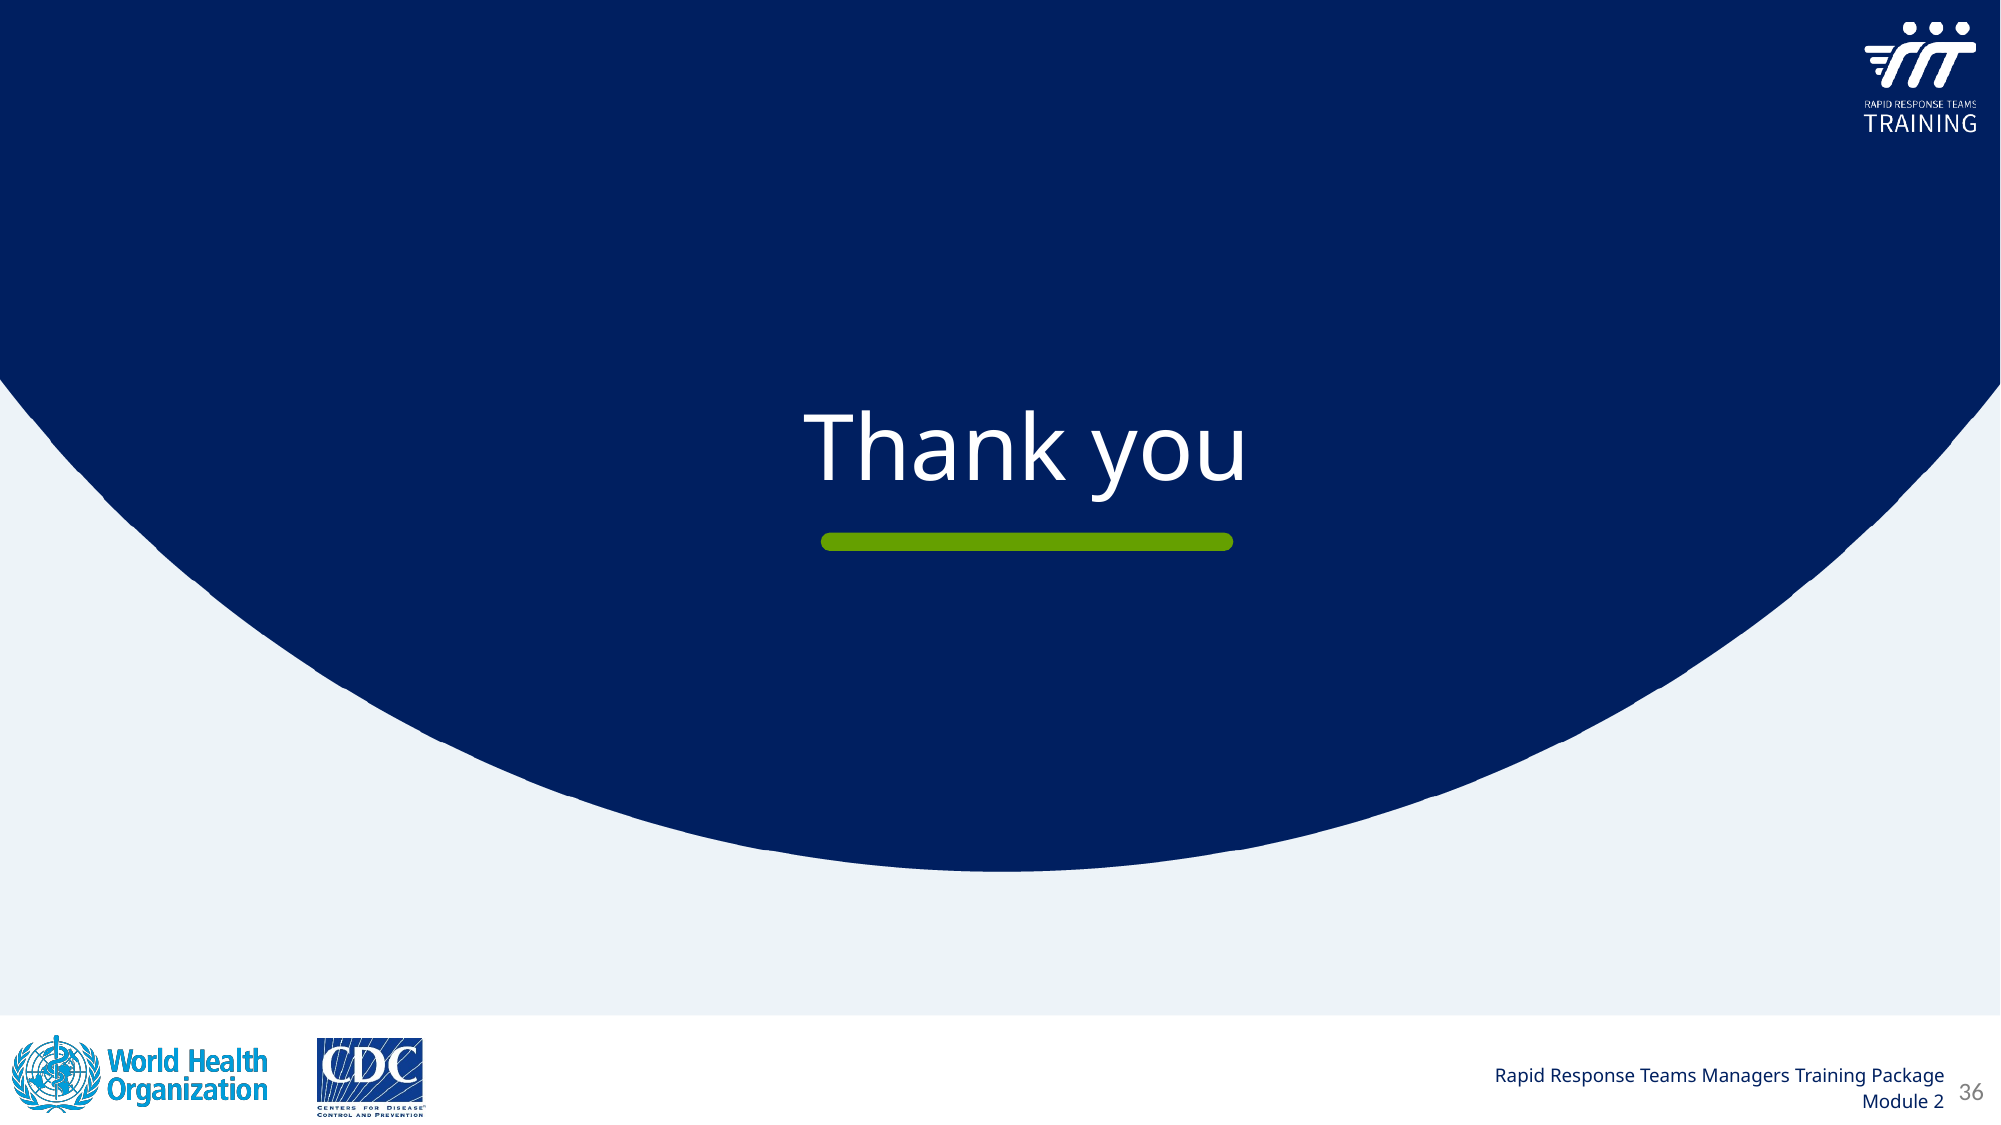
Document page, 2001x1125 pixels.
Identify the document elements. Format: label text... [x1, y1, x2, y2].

picture [36, 1088, 78, 1105]
picture [59, 1035, 267, 1113]
picture [71, 1053, 90, 1091]
picture [34, 1054, 43, 1078]
picture [30, 1083, 37, 1091]
slide_number 36 [1883, 1068, 2000, 1123]
picture [46, 1056, 54, 1062]
picture [50, 1108, 62, 1113]
picture [24, 1054, 36, 1087]
picture [0, 0, 2001, 904]
picture [317, 1038, 426, 1117]
picture [12, 1035, 54, 1068]
picture [40, 1062, 47, 1070]
picture [22, 1062, 26, 1077]
picture [12, 1083, 48, 1113]
